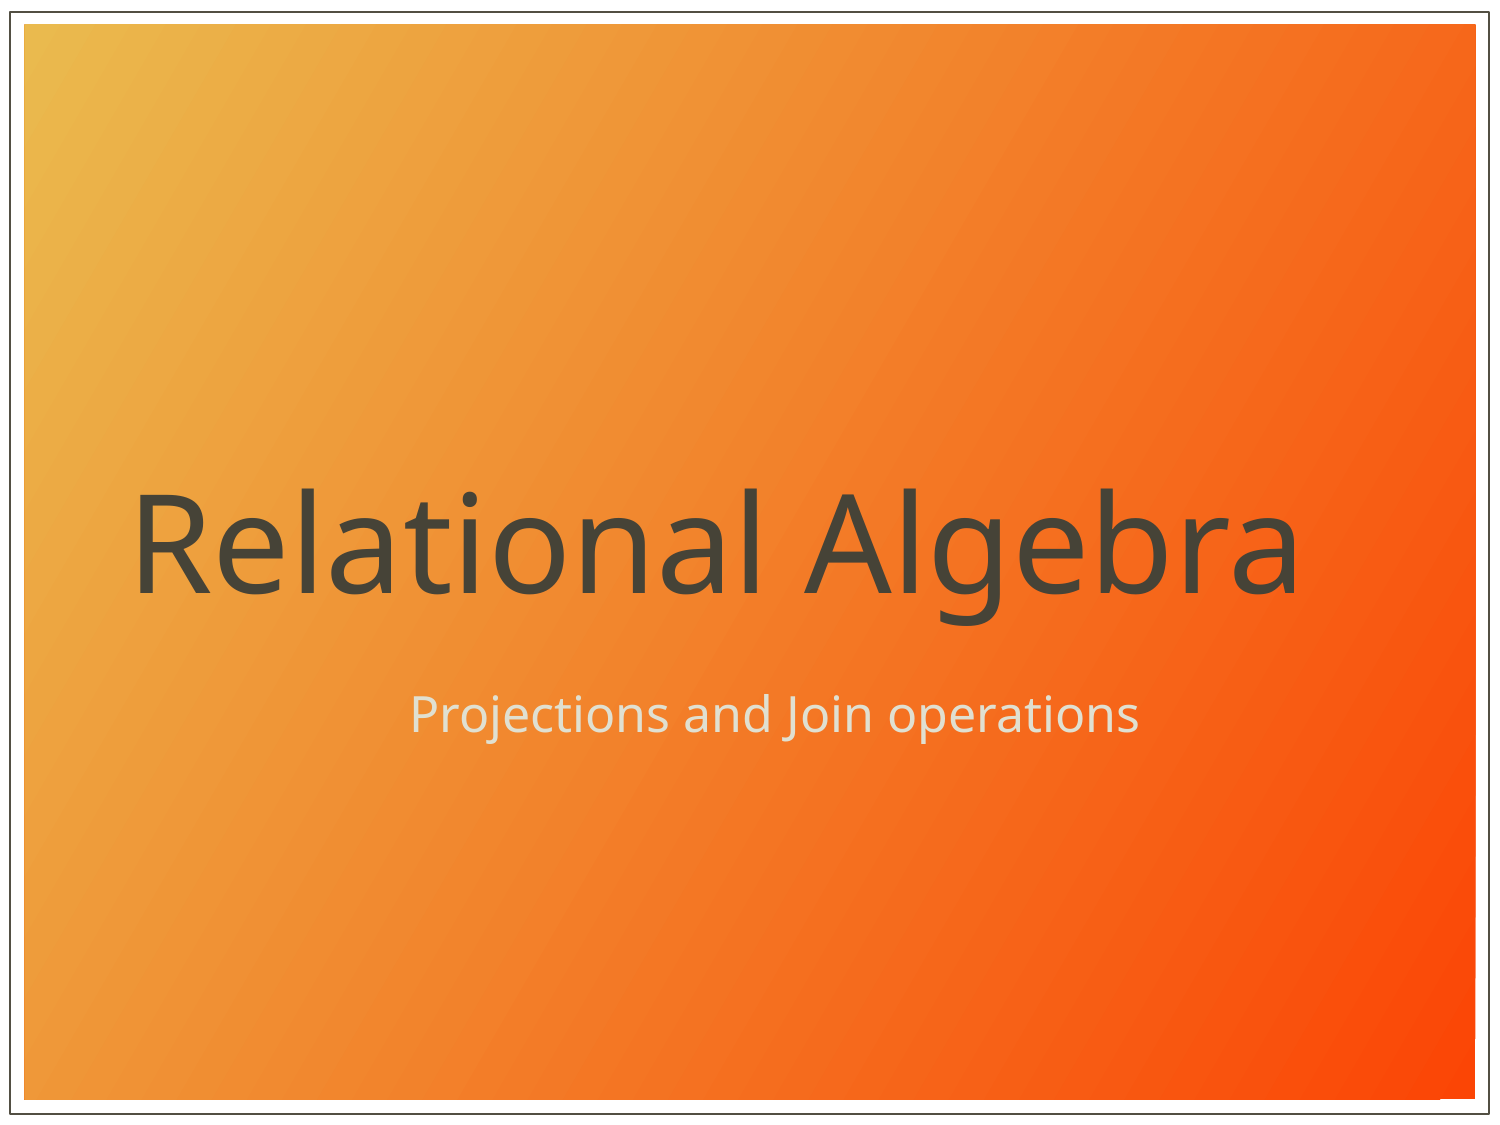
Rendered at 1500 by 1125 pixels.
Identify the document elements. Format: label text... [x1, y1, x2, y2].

title Relational Algebra [112, 275, 1438, 629]
subtitle Projections and Join operations [112, 675, 1438, 963]
